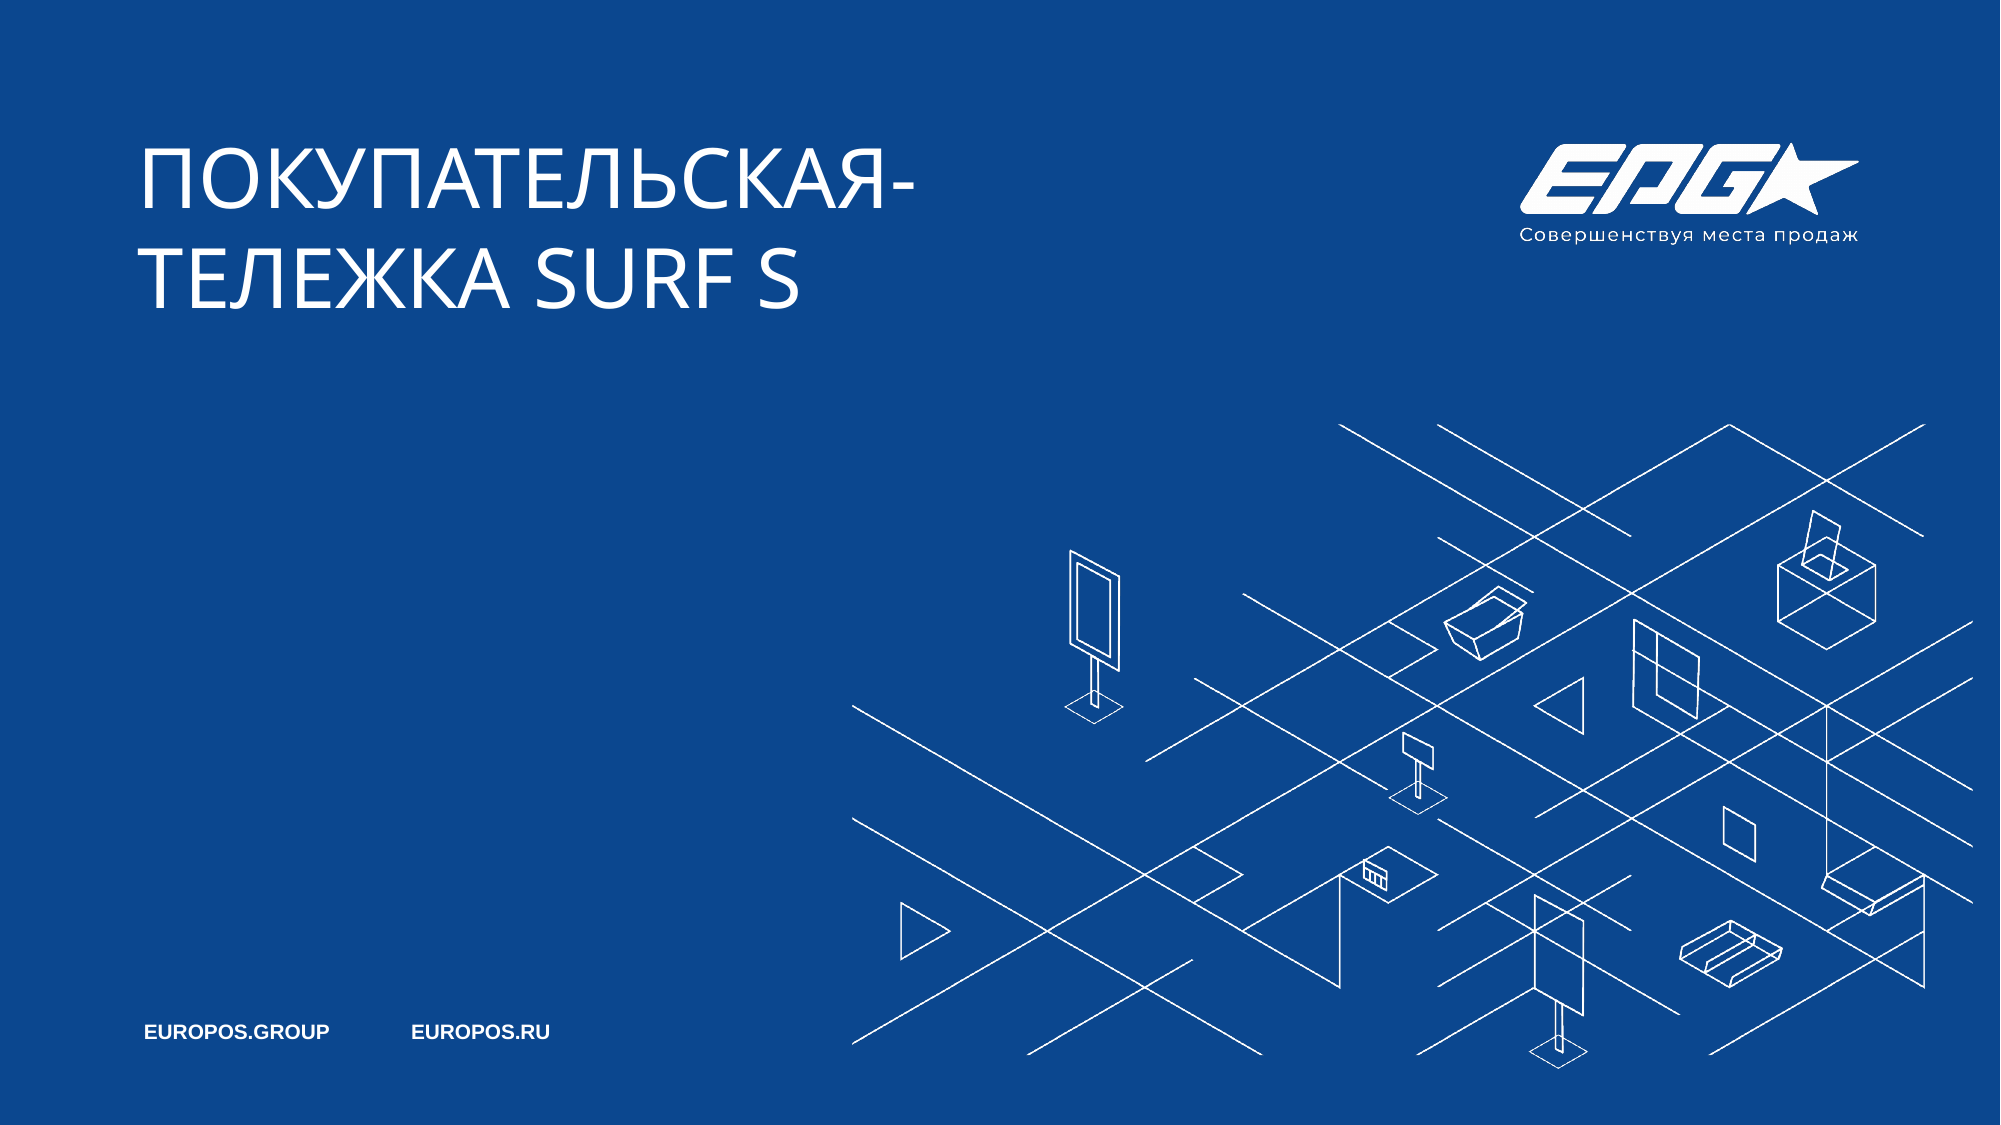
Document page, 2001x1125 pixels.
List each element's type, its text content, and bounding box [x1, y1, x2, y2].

picture [1520, 142, 1864, 245]
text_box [122, 117, 1112, 336]
text_box EUROPOS.RU [404, 1012, 576, 1050]
text_box EUROPOS.GROUP [137, 1012, 348, 1050]
picture [793, 329, 2000, 1125]
